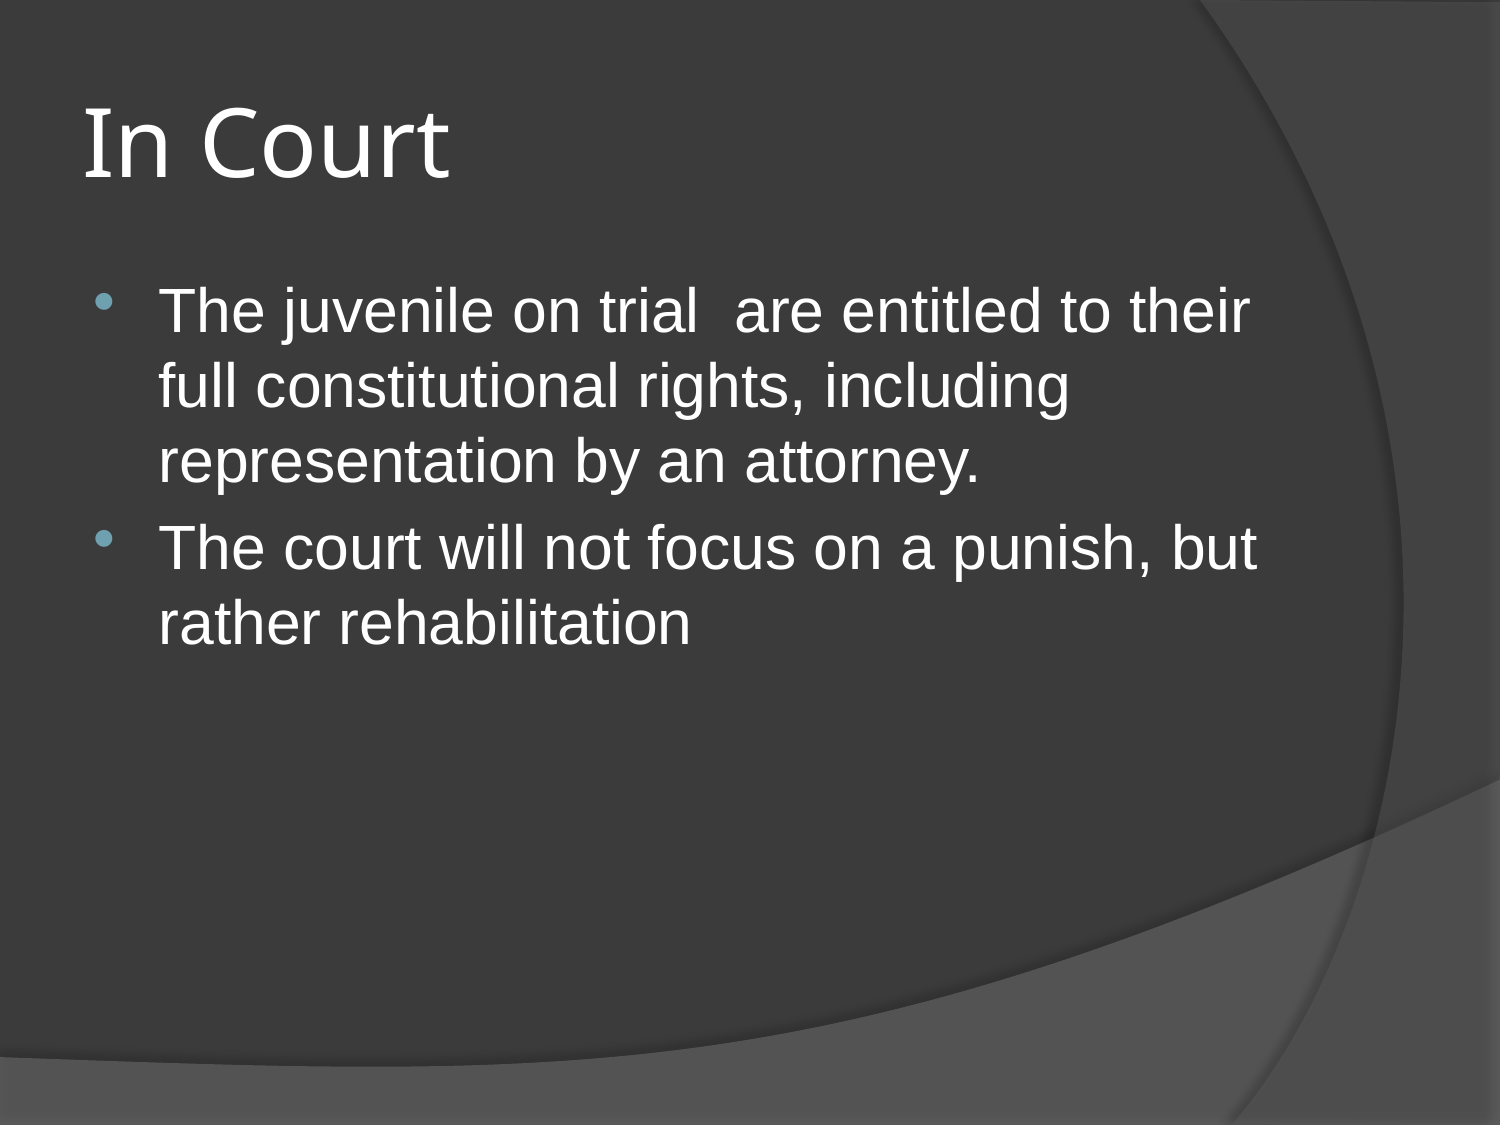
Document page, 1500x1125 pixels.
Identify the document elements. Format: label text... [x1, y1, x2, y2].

title In Court [75, 45, 1300, 233]
list The juvenile on trial are entitled to their full constitutional rights, including representation by an attorney. The court will not focus on a punish, but rather rehabilitation [75, 262, 1300, 1005]
